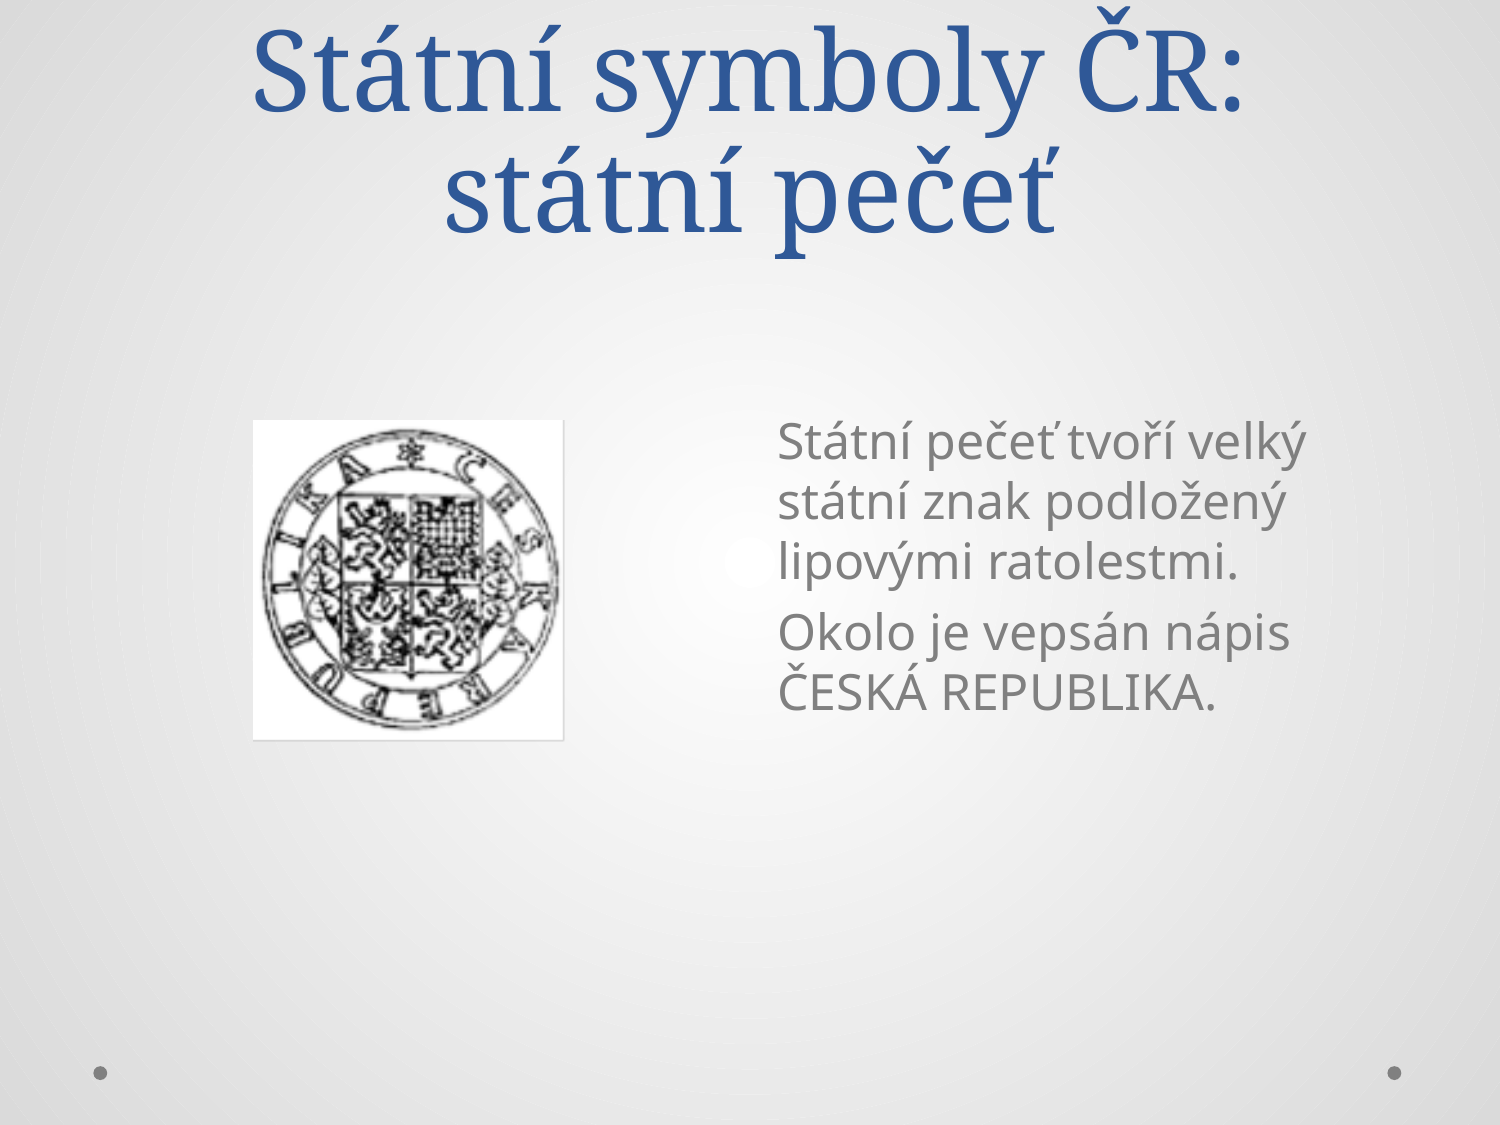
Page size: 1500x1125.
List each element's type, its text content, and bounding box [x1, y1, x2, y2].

list Státní pečeť tvoří velký státní znak podložený lipovými ratolestmi. Okolo je vepsán nápis ČESKÁ REPUBLIKA. [762, 262, 1425, 1005]
title Státní symboly ČR: státní pečeť [75, 0, 1425, 263]
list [253, 420, 568, 745]
